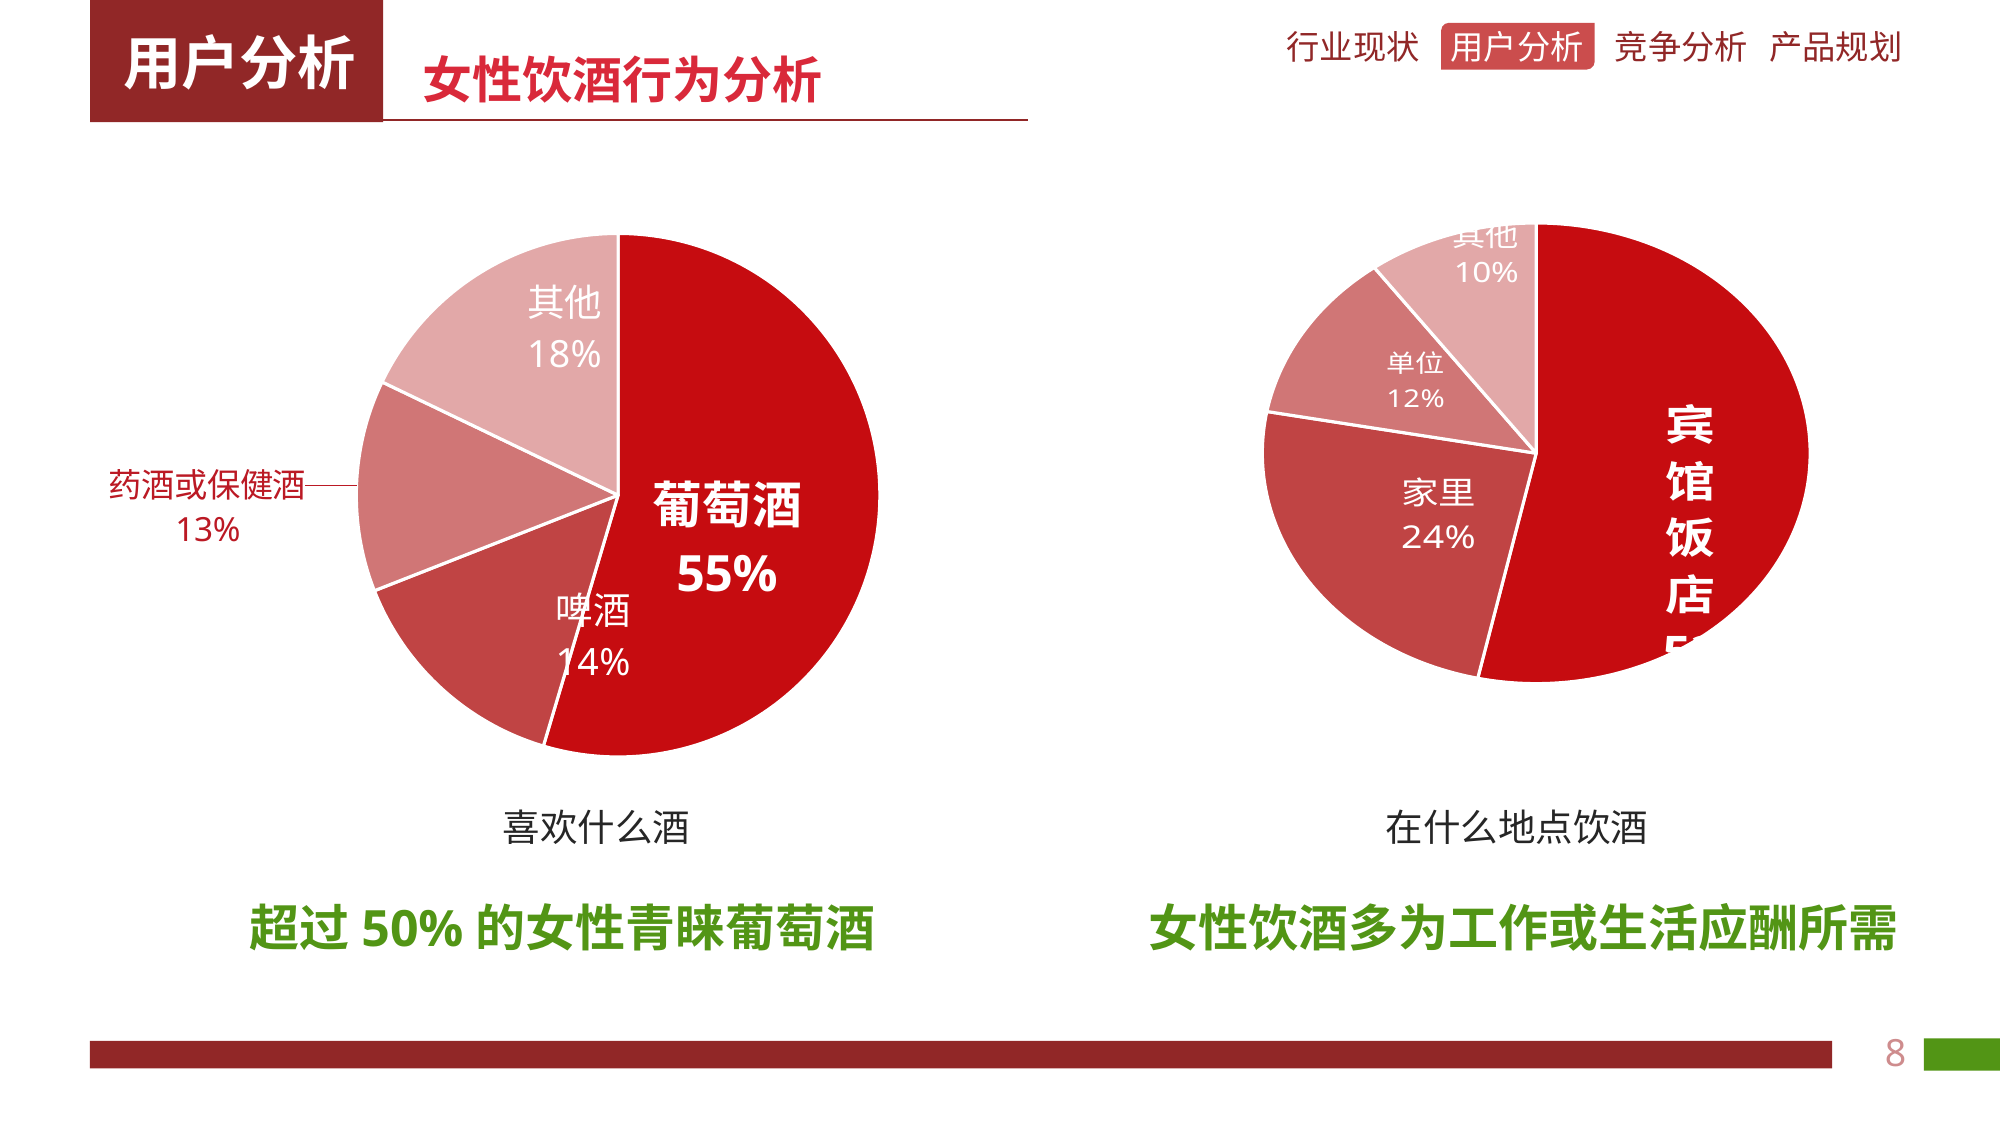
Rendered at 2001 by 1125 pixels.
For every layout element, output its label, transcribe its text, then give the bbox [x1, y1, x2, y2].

text_box 在什么地点饮酒 [1370, 818, 1697, 856]
text_box 超过50%的女性青睐葡萄酒 [234, 888, 940, 964]
chart [1140, 153, 1922, 818]
slide_number 8 [1471, 1024, 1922, 1085]
chart [94, 158, 1117, 816]
text_box 女性饮酒多为工作或生活应酬所需 [1133, 888, 1922, 964]
text_box 喜欢什么酒 [487, 816, 814, 856]
text_box 女性饮酒行为分析 [407, 40, 1046, 116]
